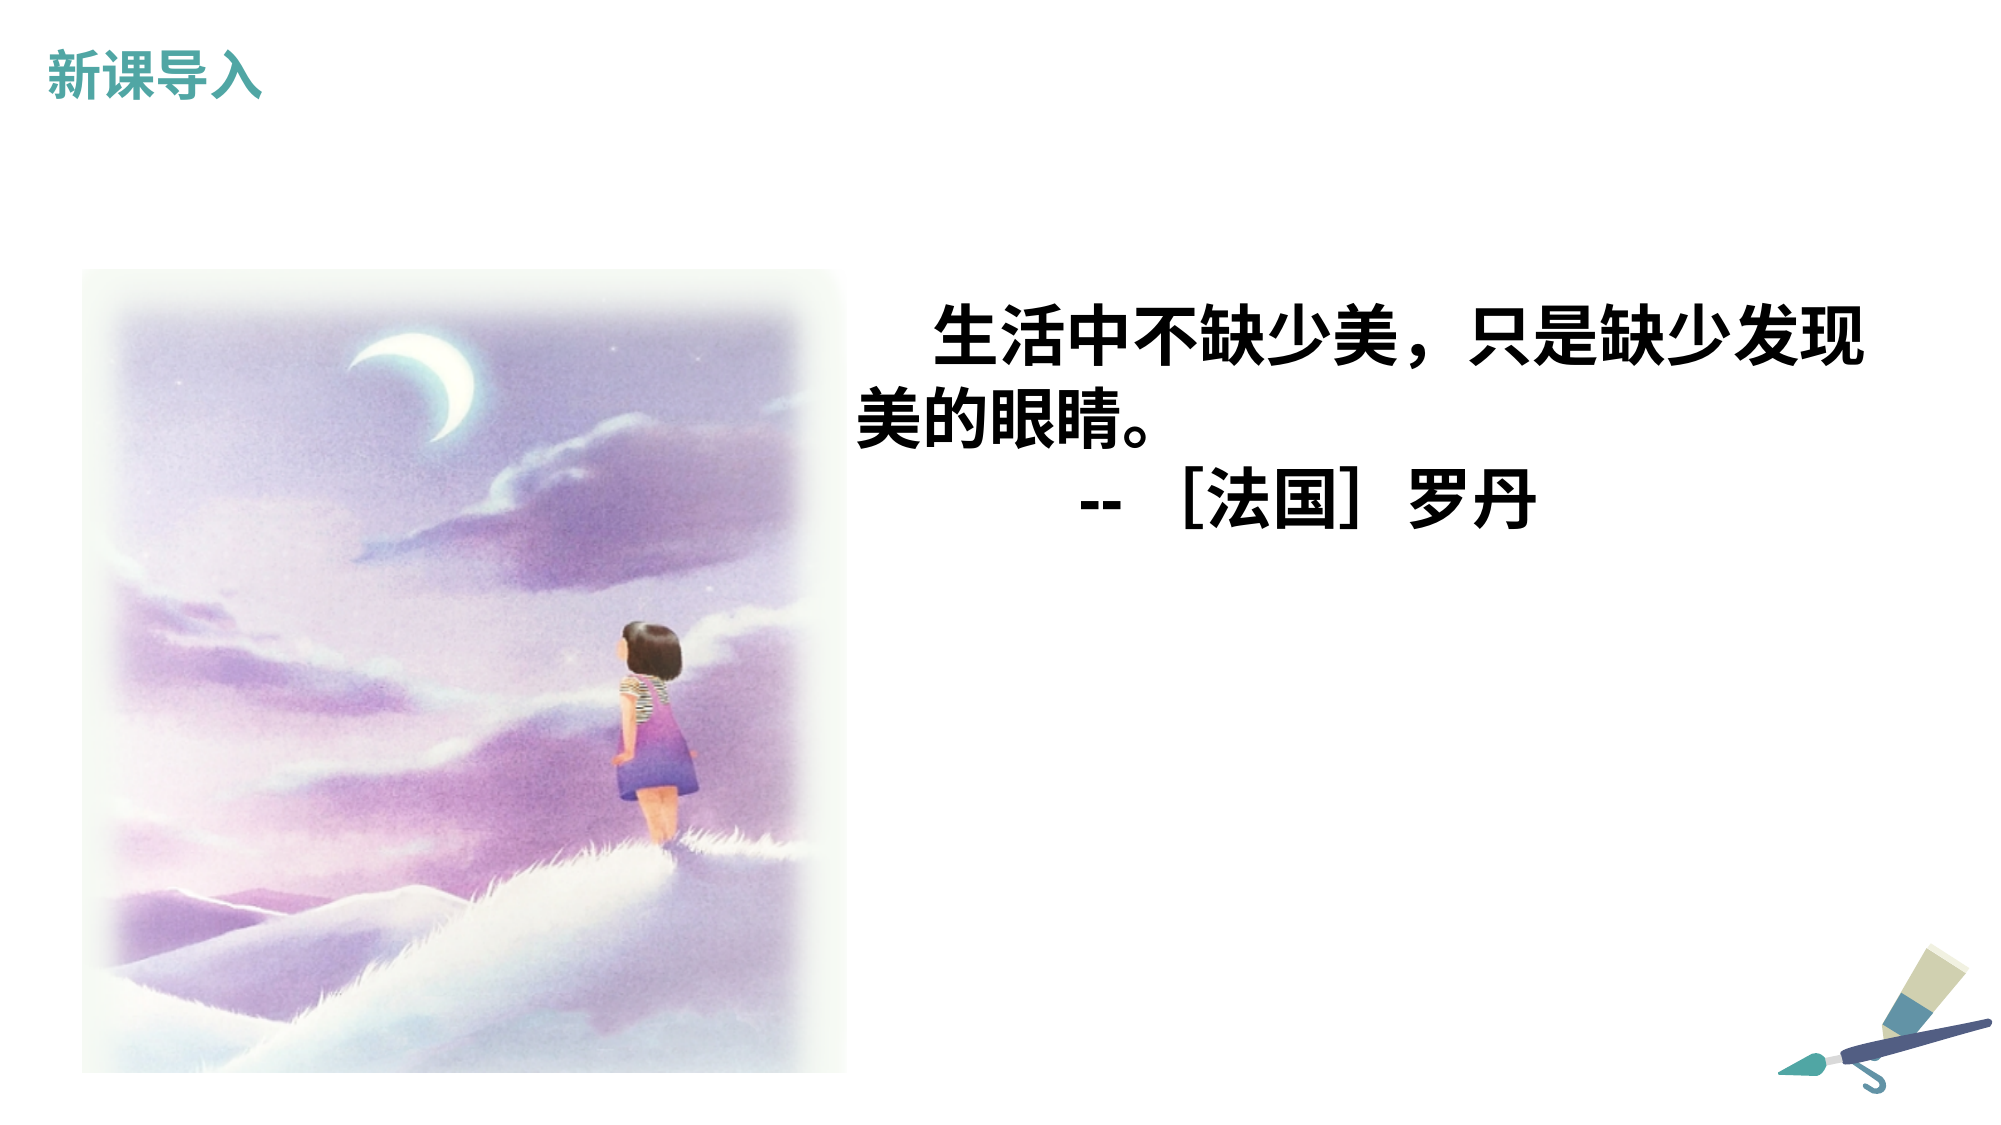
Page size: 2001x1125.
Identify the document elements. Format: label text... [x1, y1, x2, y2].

text_box 生活中不缺少美，只是缺少发现美的眼睛。 --［法国］罗丹 [847, 269, 1912, 545]
text_box 新课导入 [32, 33, 347, 114]
picture [82, 269, 847, 1073]
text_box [1811, 945, 1974, 1125]
